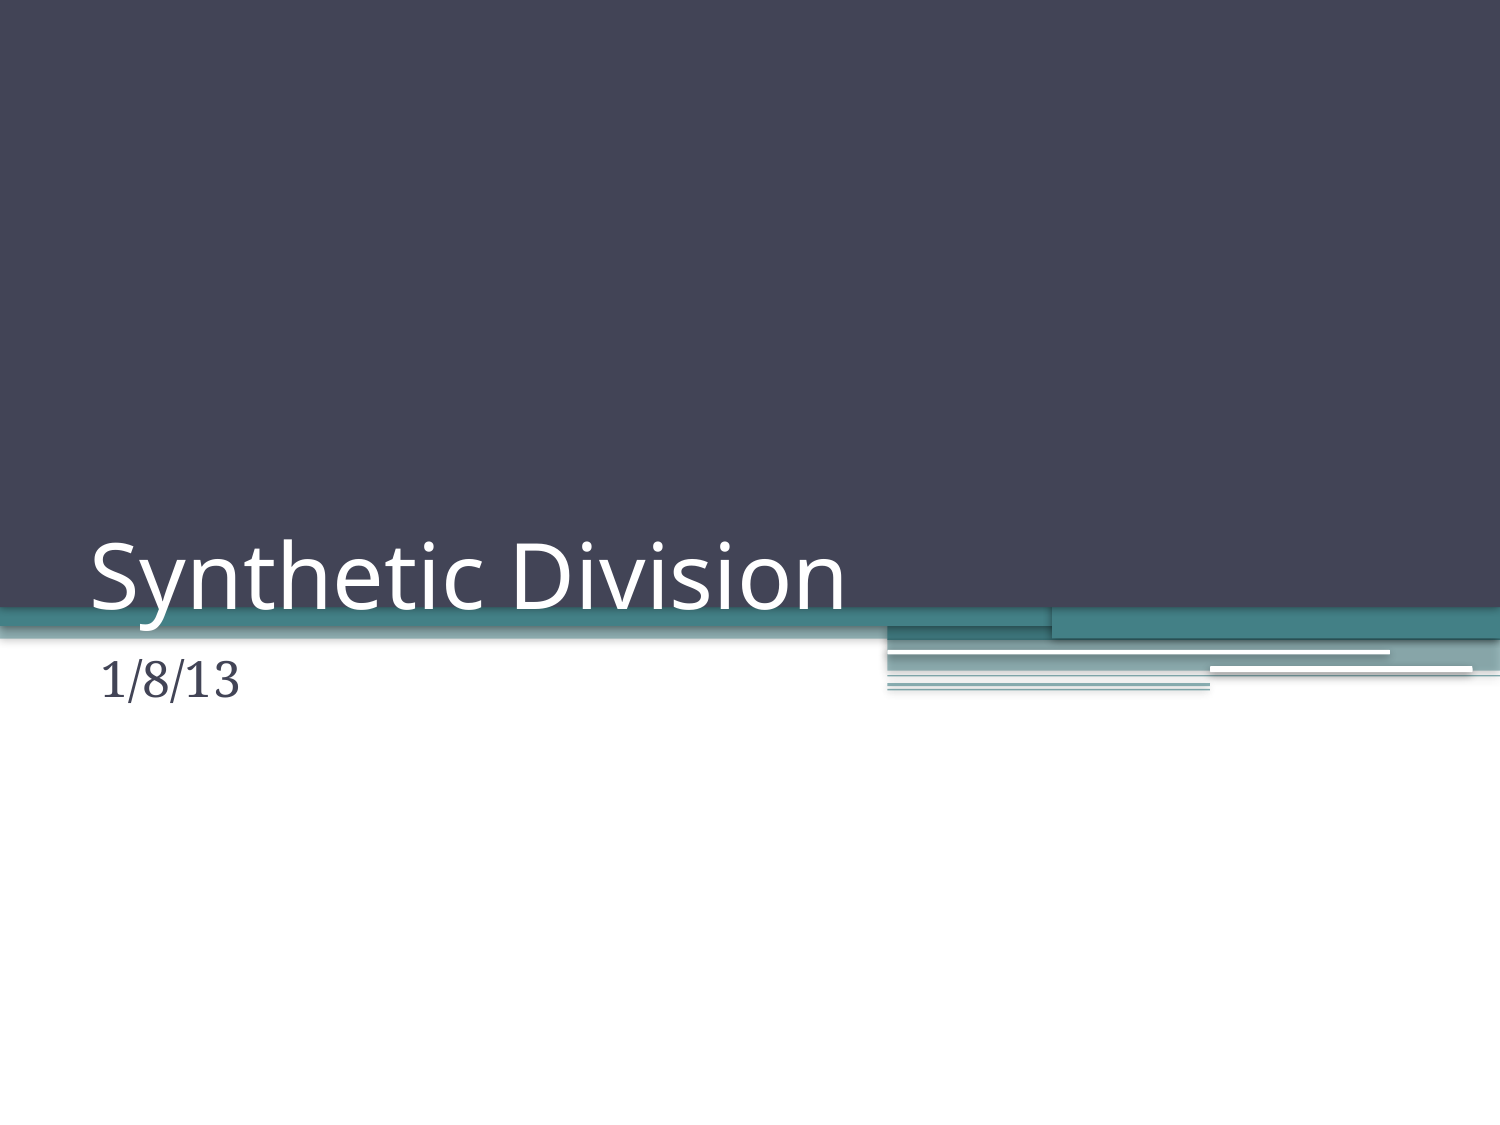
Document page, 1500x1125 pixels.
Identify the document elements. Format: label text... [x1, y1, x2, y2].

subtitle 1/8/13 [75, 639, 888, 928]
title Synthetic Division [75, 394, 1463, 636]
